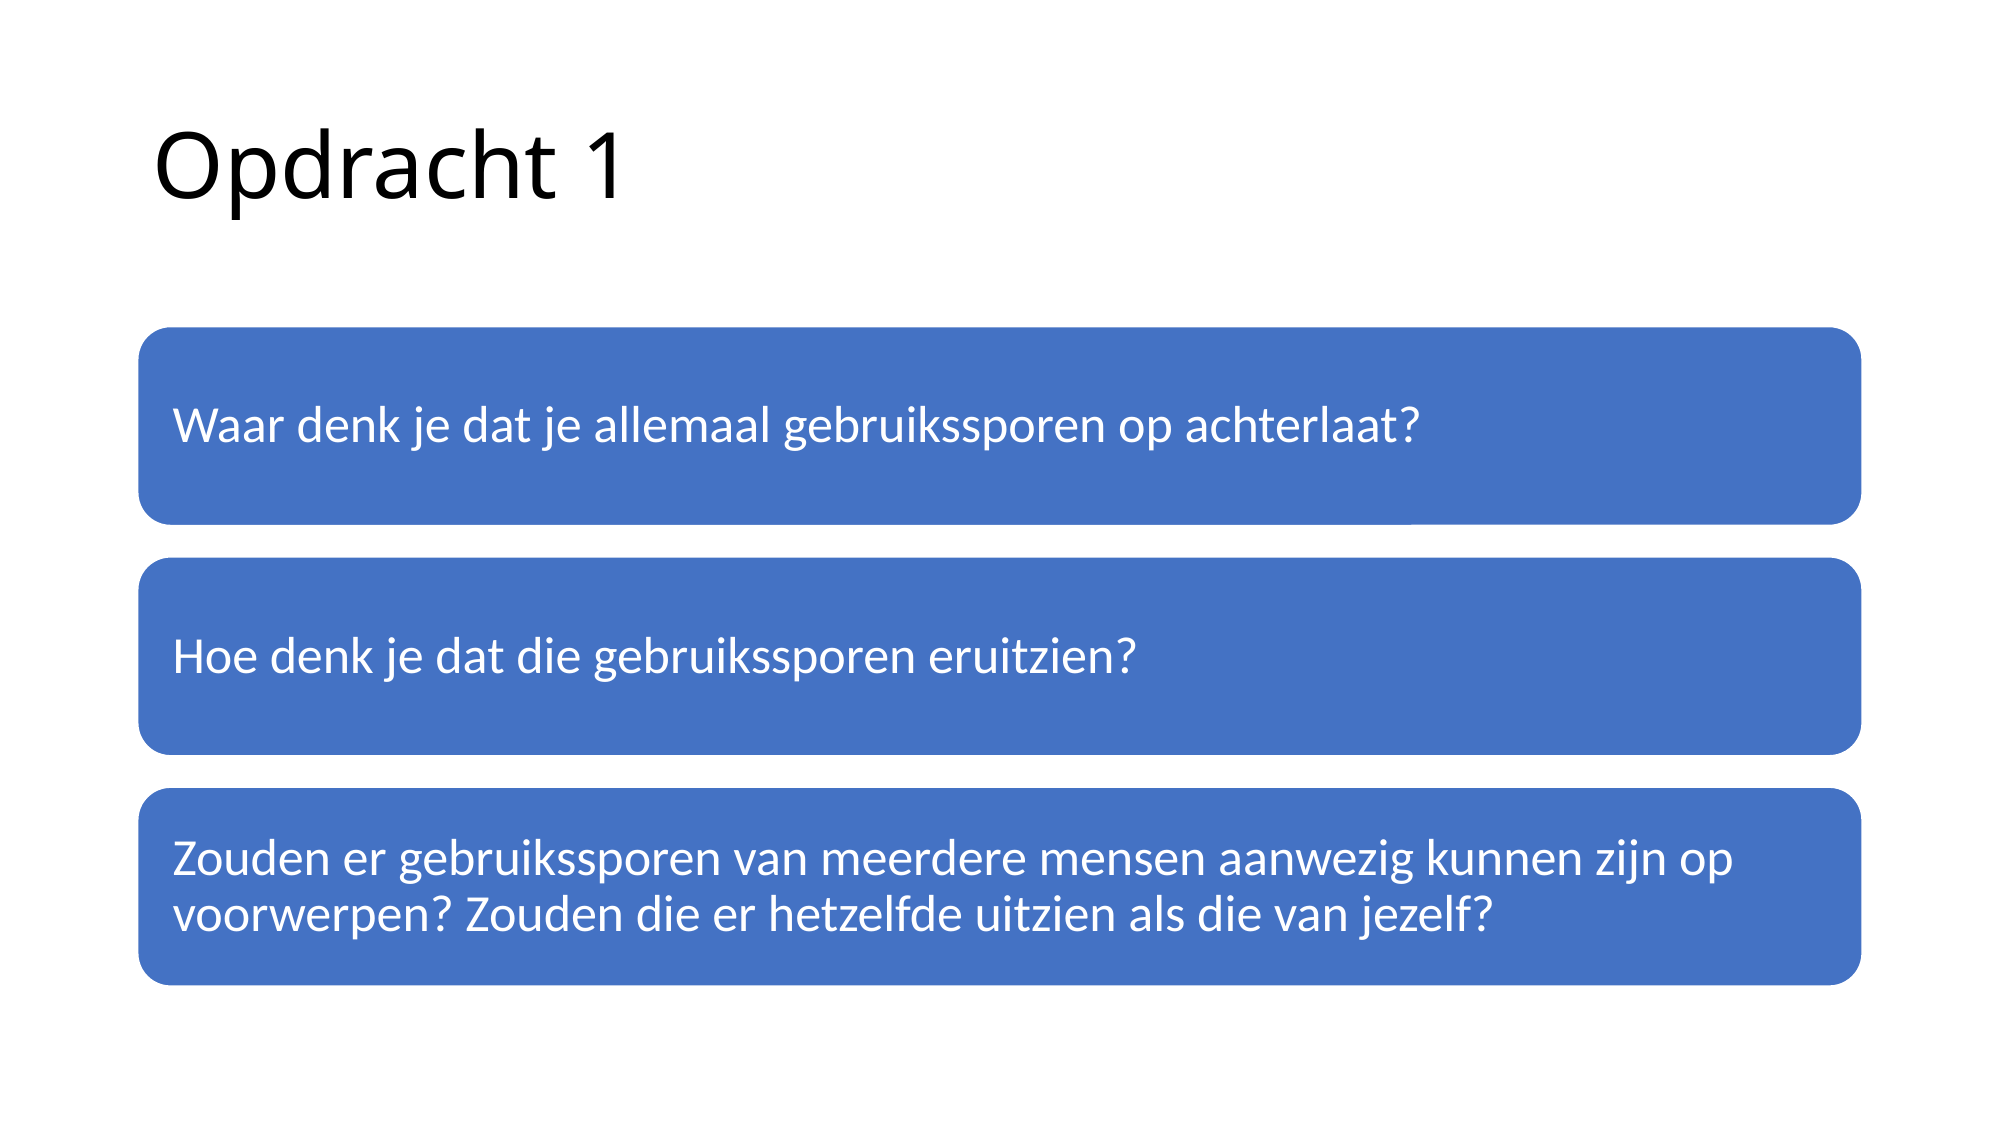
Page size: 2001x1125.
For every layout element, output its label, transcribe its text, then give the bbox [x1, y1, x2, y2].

title Opdracht 1 [137, 59, 1863, 278]
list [137, 299, 1863, 1014]
